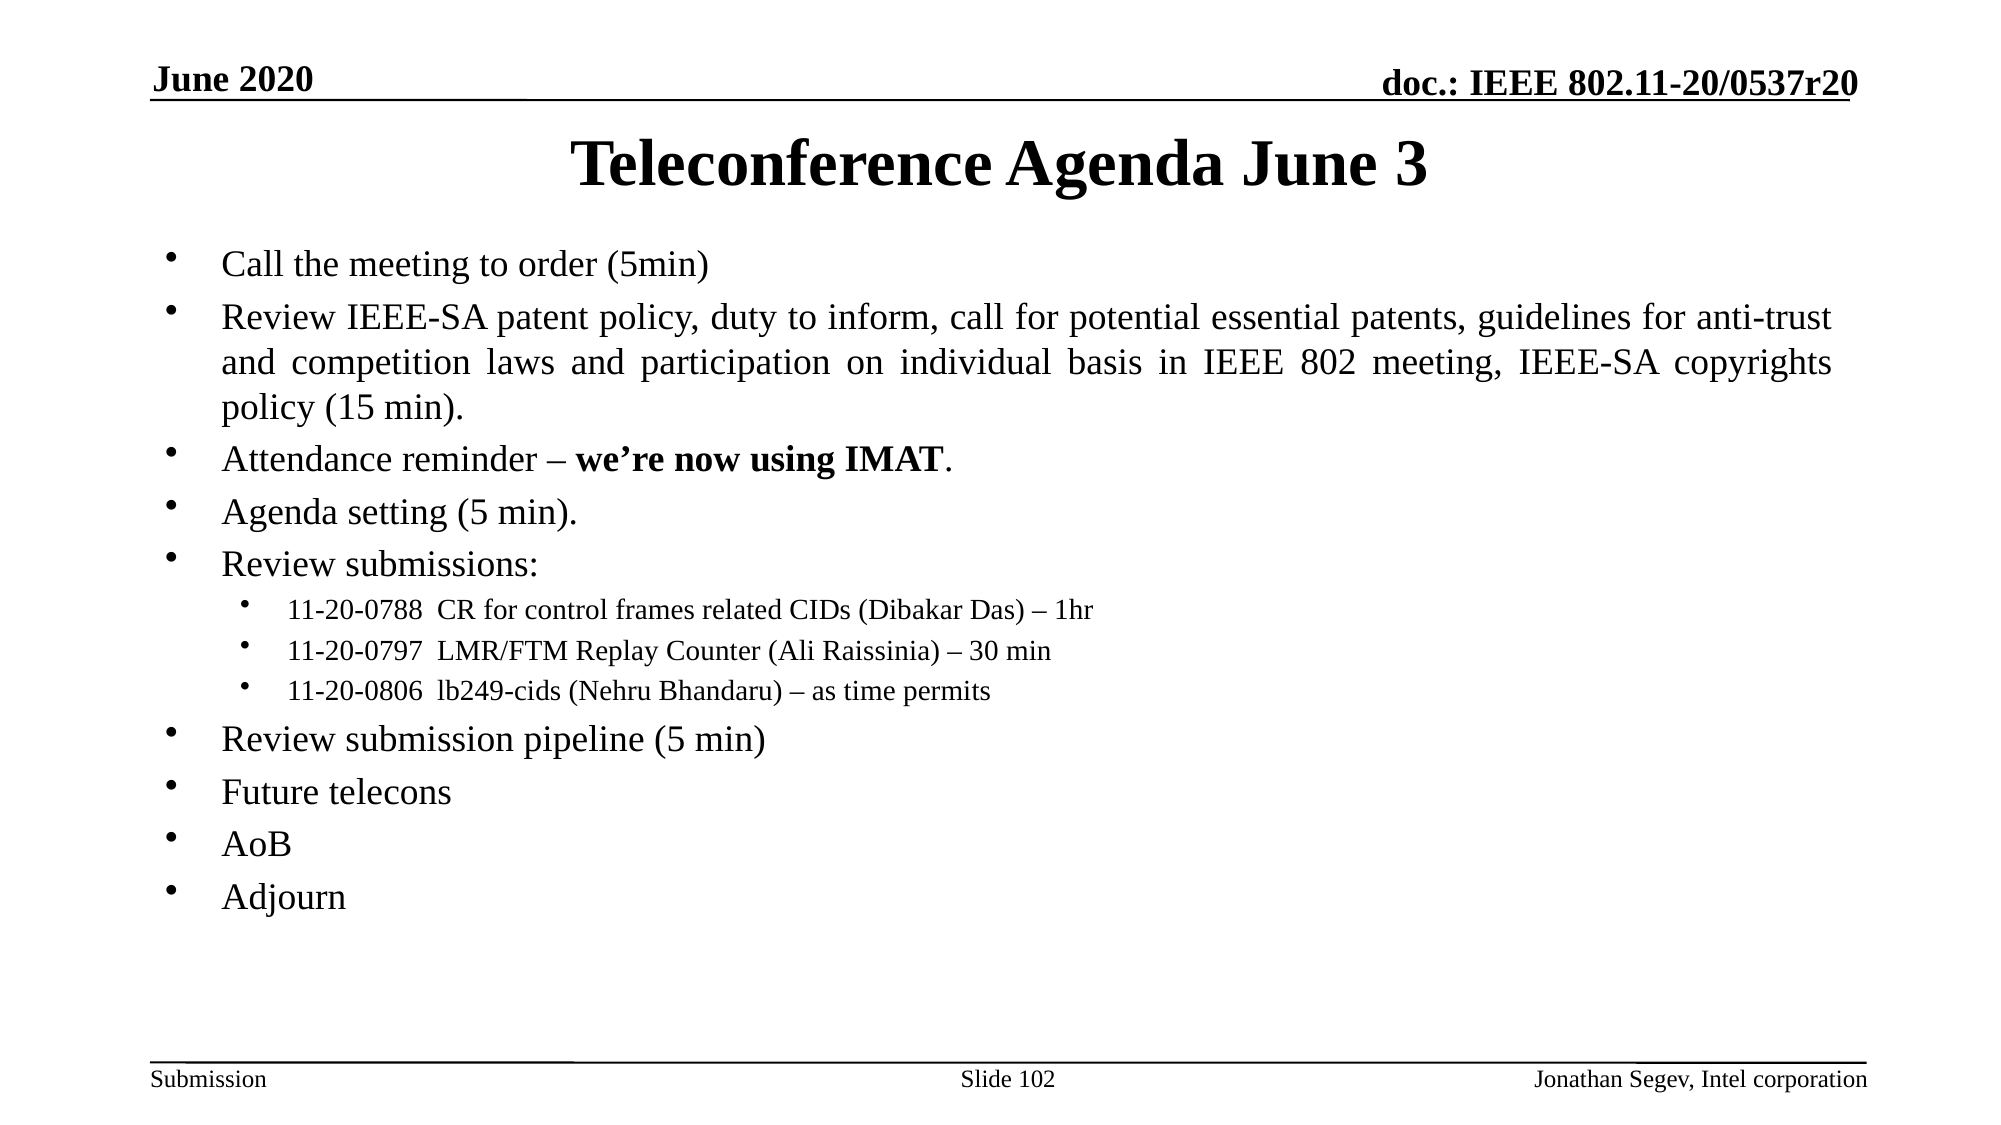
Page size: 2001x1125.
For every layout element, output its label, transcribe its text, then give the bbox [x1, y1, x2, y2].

title Teleconference Agenda June 3 [149, 112, 1850, 205]
footer Jonathan Segev, Intel corporation [1171, 1061, 1869, 1093]
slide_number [152, 54, 563, 100]
list Call the meeting to order (5min) Review IEEE-SA patent policy, duty to inform, call for potential essential patents, guidelines for anti-trust and competition laws and participation on individual basis in IEEE 802 meeting, IEEE-SA copyrights policy (15 min). Attendance reminder – we’re now using IMAT. Agenda setting (5 min). Review submissions: 11-20-0788 CR for control frames related CIDs (Dibakar Das) – 1hr 11-20-0797 LMR/FTM Replay Counter (Ali Raissinia) – 30 min 11-20-0806 lb249-cids (Nehru Bhandaru) – as time permits Review submission pipeline (5 min) Future telecons AoB Adjourn [149, 231, 1850, 1000]
slide_number Slide 102 [950, 1061, 1067, 1123]
